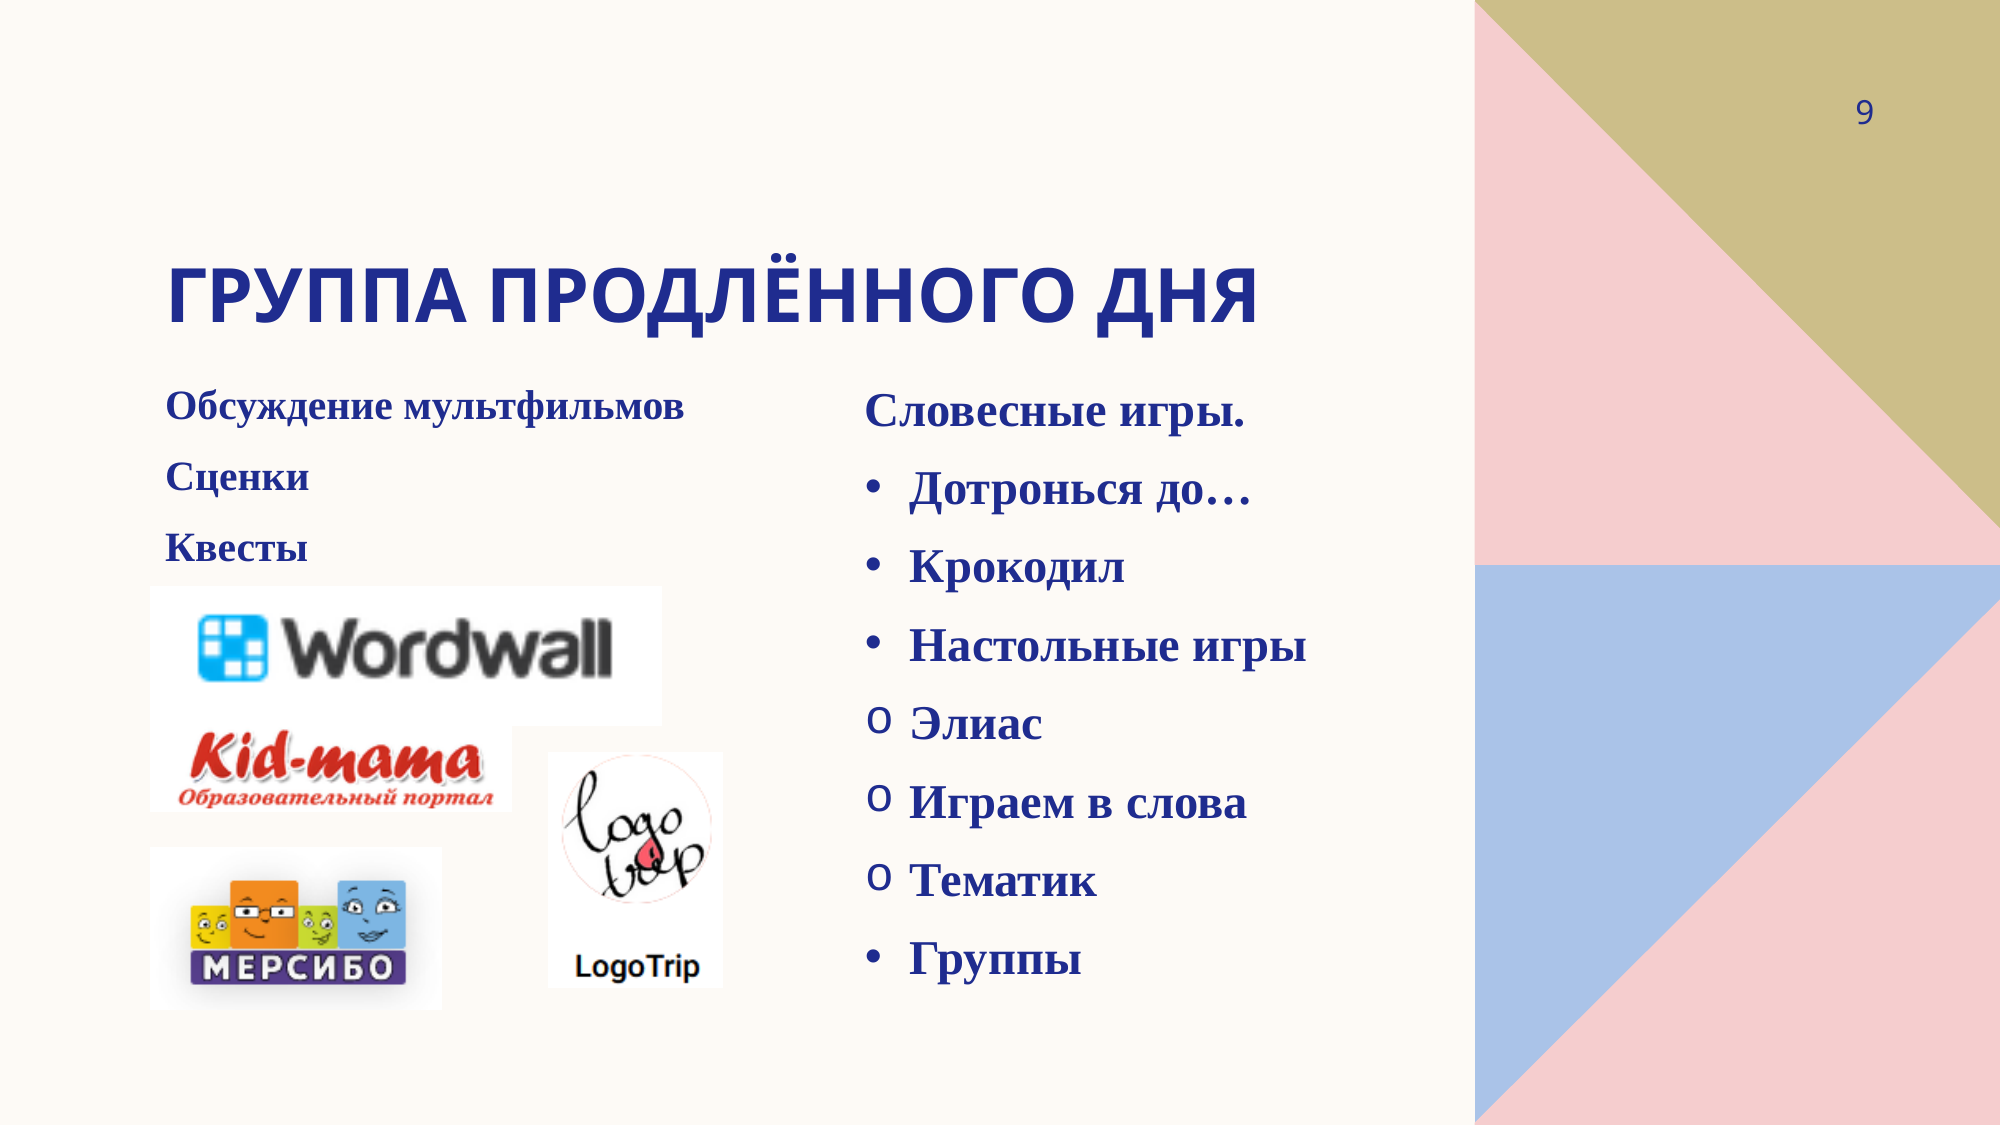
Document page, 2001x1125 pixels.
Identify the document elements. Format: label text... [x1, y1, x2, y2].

title Группа продлённого дня [150, 136, 1429, 338]
slide_number 9 [1712, 75, 1875, 153]
picture [149, 586, 662, 812]
list Словесные игры. Дотронься до… Крокодил Настольные игры Элиас Играем в слова Тематик Группы [849, 377, 1452, 988]
picture [548, 752, 723, 989]
list Обсуждение мультфильмов Сценки Квесты [150, 377, 762, 988]
picture [149, 847, 442, 1010]
